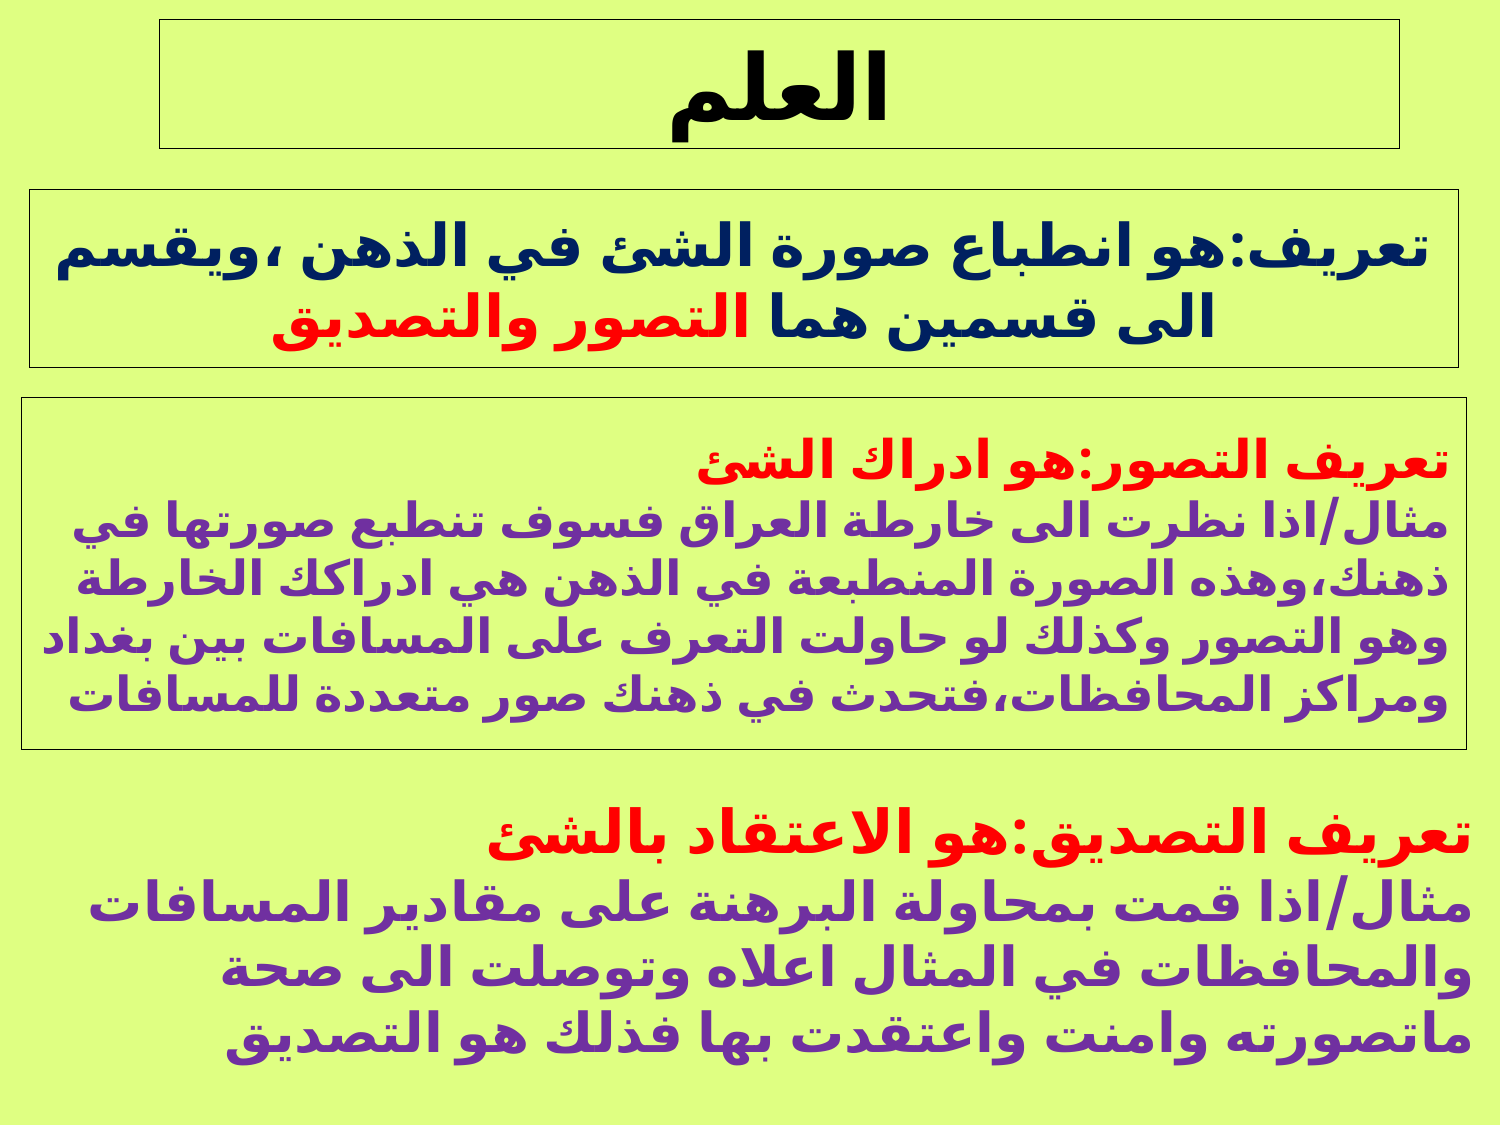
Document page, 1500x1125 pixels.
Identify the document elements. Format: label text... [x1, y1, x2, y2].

text_box تعريف التصور:هو ادراك الشئ مثال/اذا نظرت الى خارطة العراق فسوف تنطبع صورتها في ذهنك،وهذه الصورة المنطبعة في الذهن هي ادراكك الخارطة وهو التصور وكذلك لو حاولت التعرف على المسافات بين بغداد ومراكز المحافظات،فتحدث في ذهنك صور متعددة للمسافات [21, 397, 1467, 750]
text_box تعريف:هو انطباع صورة الشئ في الذهن ،ويقسم الى قسمين هما التصور والتصديق [29, 189, 1459, 368]
text_box العلم [159, 19, 1400, 149]
text_box تعريف التصديق:هو الاعتقاد بالشئ مثال/اذا قمت بمحاولة البرهنة على مقادير المسافات والمحافظات في المثال اعلاه وتوصلت الى صحة ماتصورته وامنت واعتقدت بها فذلك هو التصديق [29, 763, 1491, 1094]
